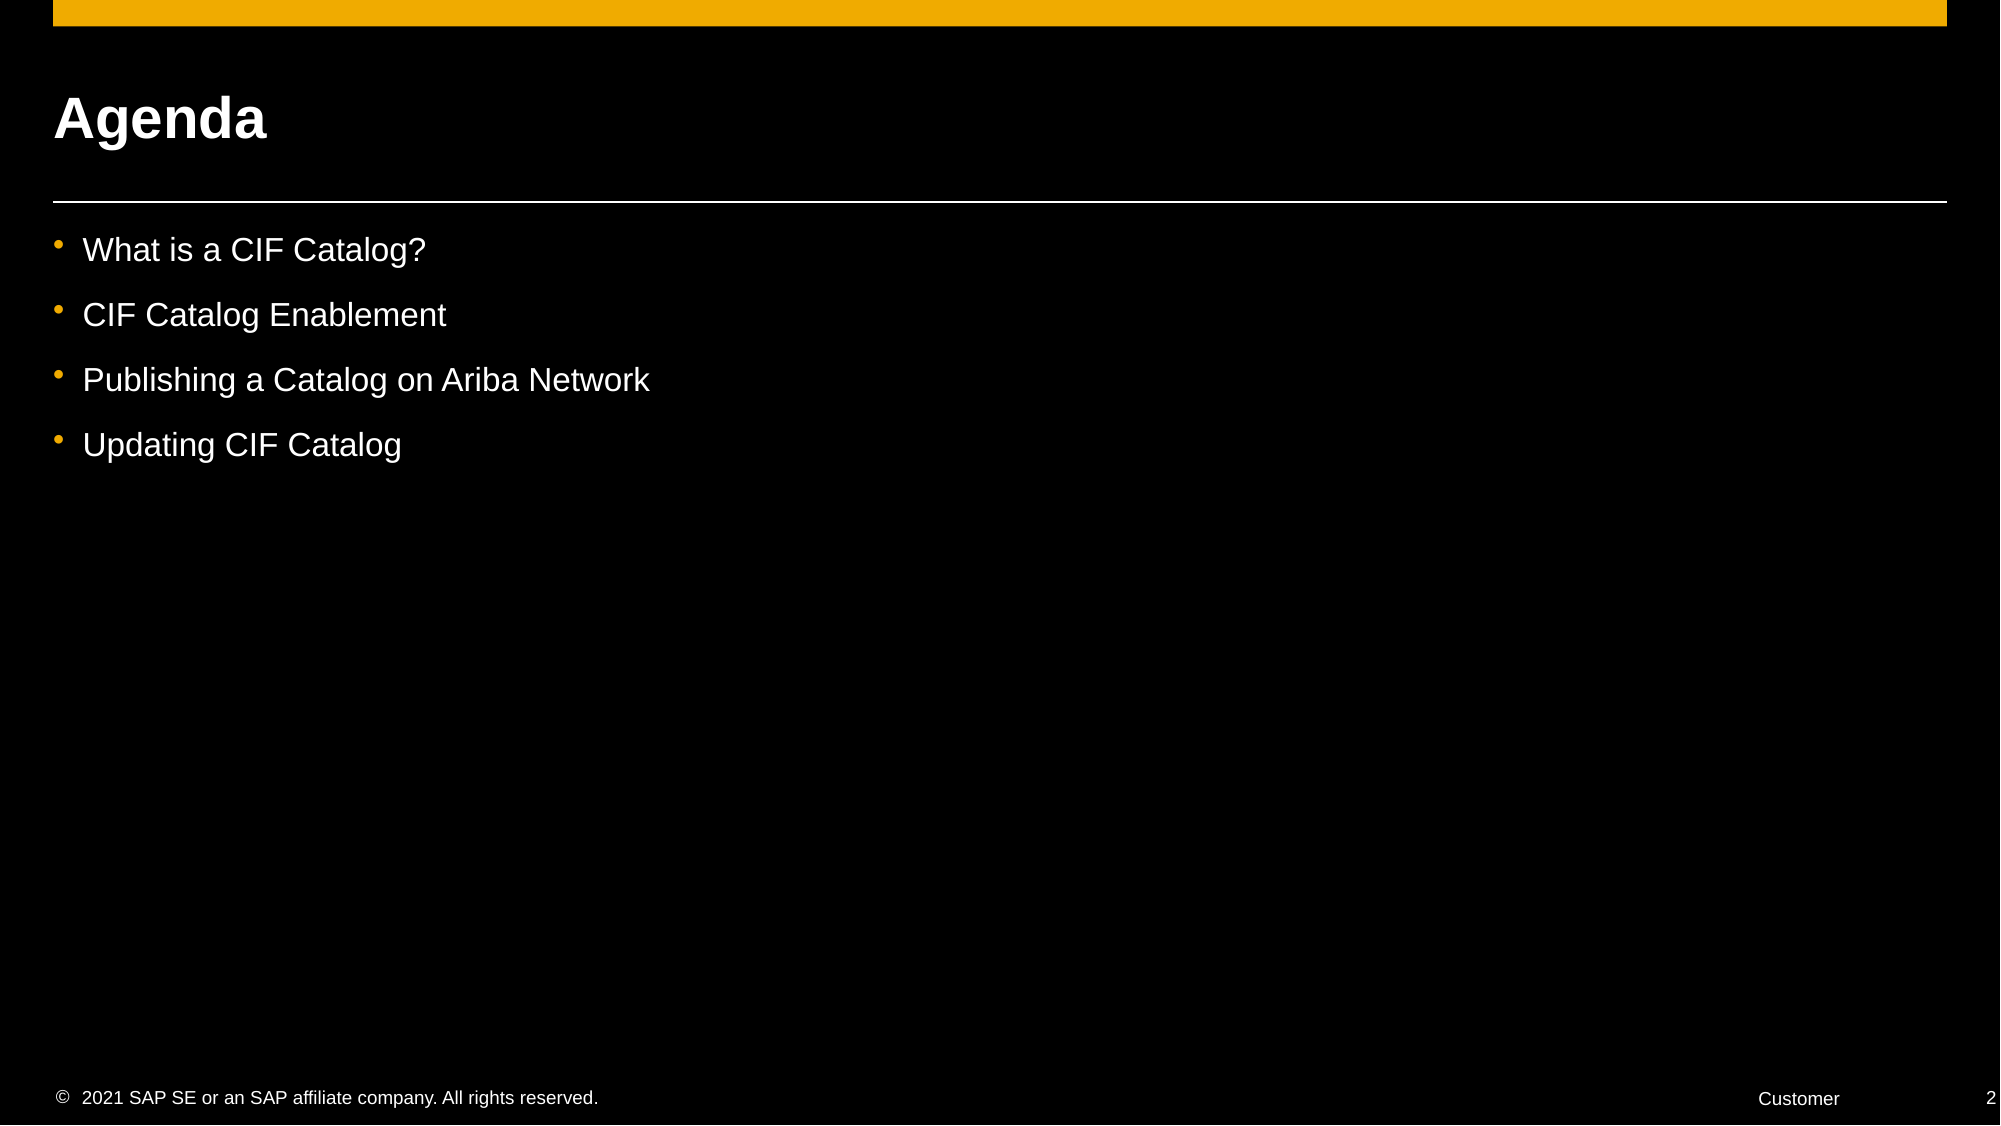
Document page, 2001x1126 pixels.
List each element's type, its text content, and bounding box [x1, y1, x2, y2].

title Agenda [53, 53, 1947, 178]
list What is a CIF Catalog? CIF Catalog Enablement Publishing a Catalog on Ariba Network Updating CIF Catalog [53, 228, 1947, 858]
